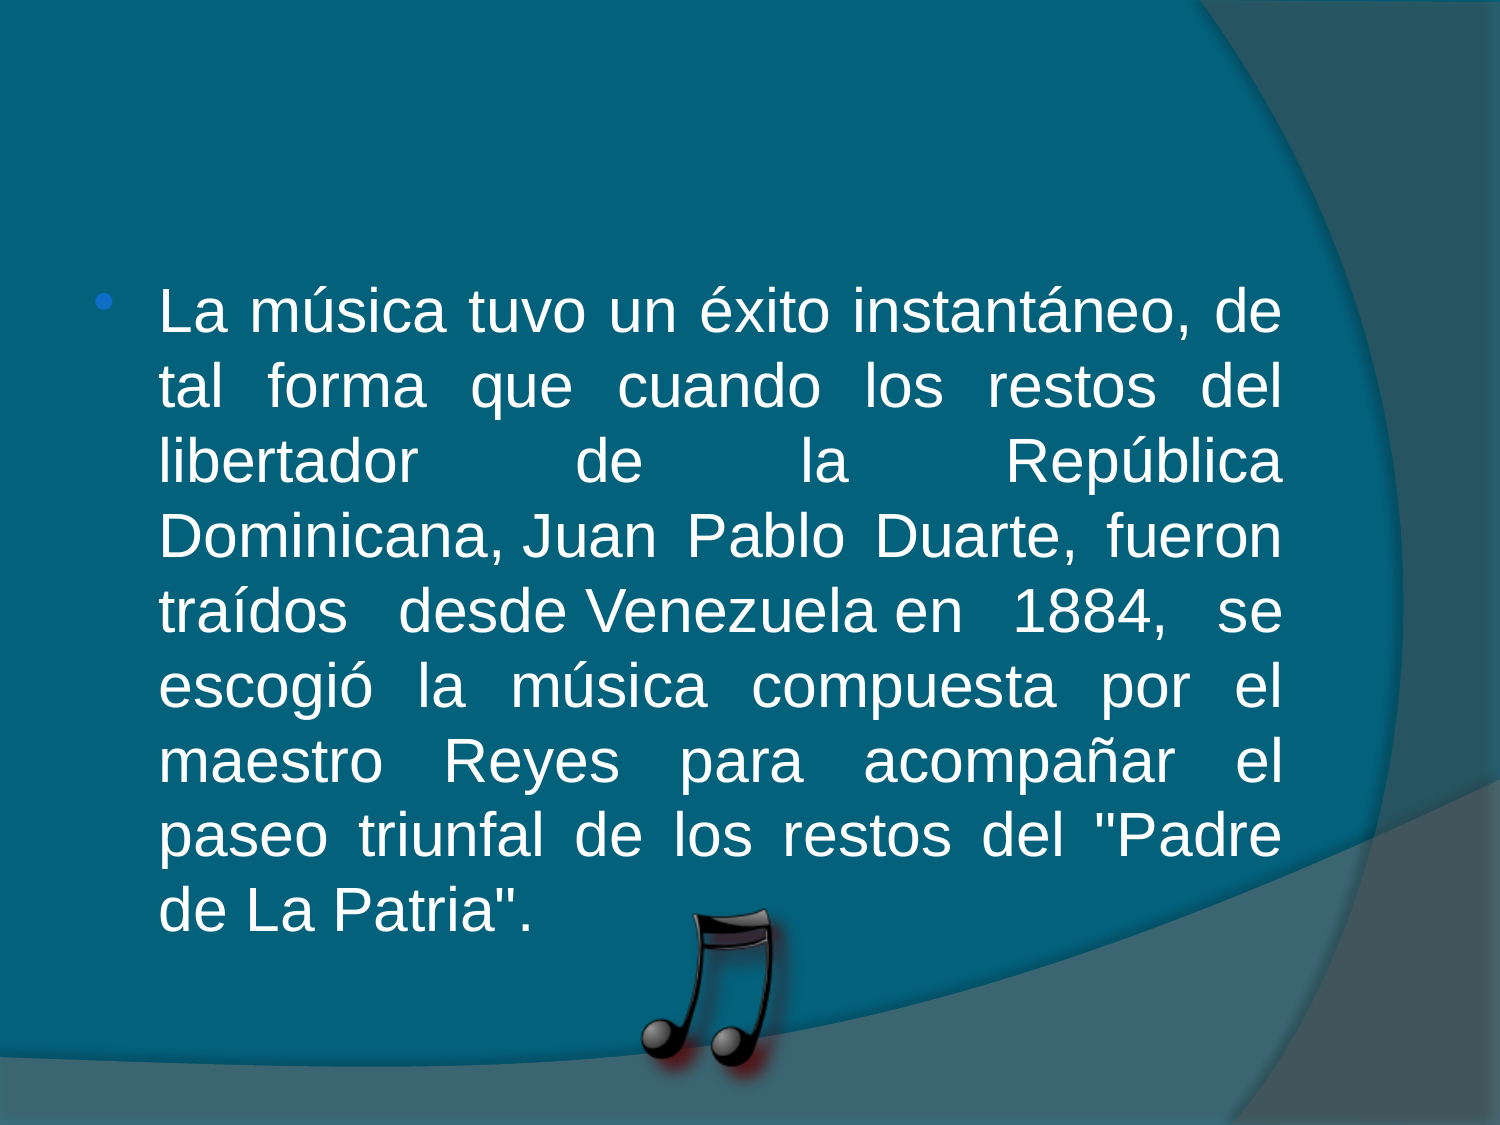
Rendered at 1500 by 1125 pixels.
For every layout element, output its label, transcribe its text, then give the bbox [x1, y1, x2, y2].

list La música tuvo un éxito instantáneo, de tal forma que cuando los restos del libertador de la República Dominicana, Juan Pablo Duarte, fueron traídos desde Venezuela en 1884, se escogió la música compuesta por el maestro Reyes para acompañar el paseo triunfal de los restos del "Padre de La Patria". [75, 262, 1300, 1005]
picture [609, 910, 810, 1104]
